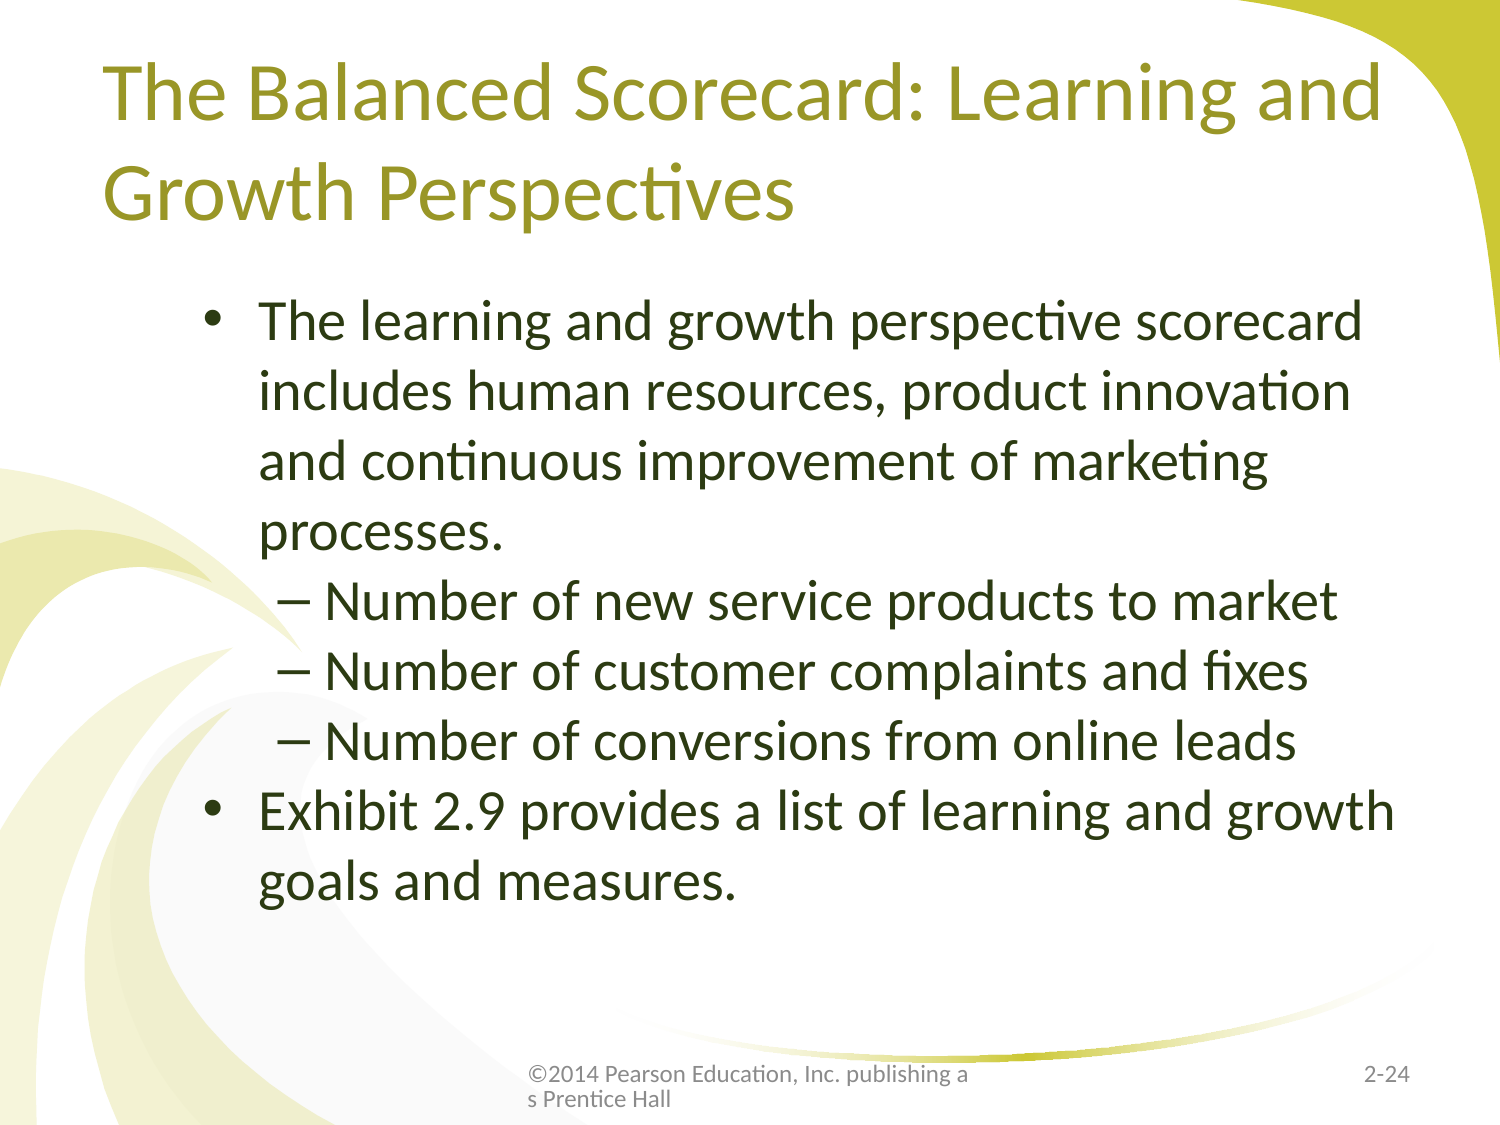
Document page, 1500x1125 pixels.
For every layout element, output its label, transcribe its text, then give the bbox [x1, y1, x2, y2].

footer ©2014 Pearson Education, Inc. publishing as Prentice Hall [512, 1042, 988, 1103]
list The learning and growth perspective scorecard includes human resources, product innovation and continuous improvement of marketing processes. Number of new service products to market Number of customer complaints and fixes Number of conversions from online leads Exhibit 2.9 provides a list of learning and growth goals and measures. [187, 275, 1438, 1000]
title The Balanced Scorecard: Learning and Growth Perspectives [87, 37, 1463, 238]
slide_number 2-24 [1074, 1042, 1425, 1103]
